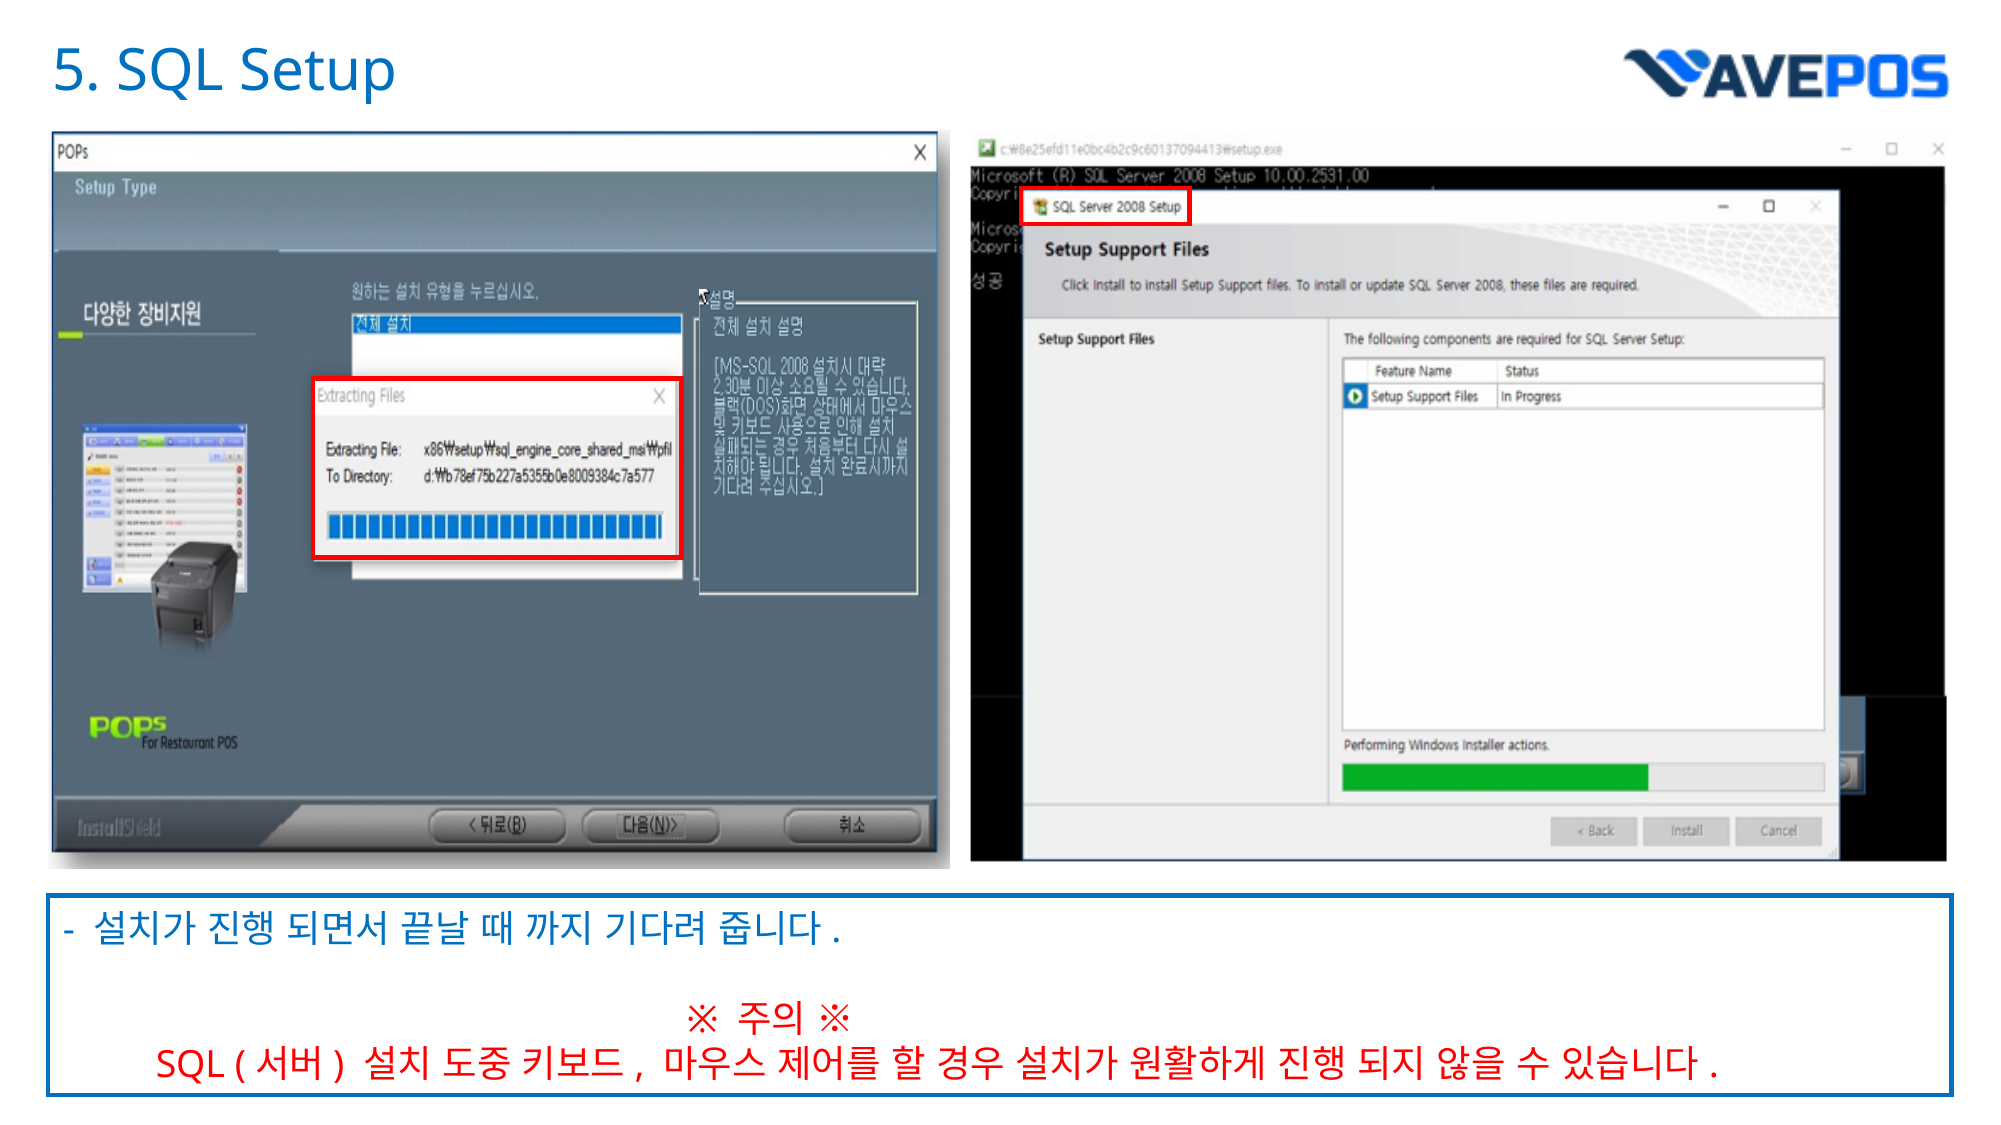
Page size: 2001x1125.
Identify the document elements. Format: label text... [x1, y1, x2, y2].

text_box 5. SQL Setup [37, 24, 1608, 110]
picture [1619, 32, 1954, 116]
text_box - 설치가 진행 되면서 끝날 때 까지 기다려 줍니다. ※ 주의 ※ SQL (서버) 설치 도중 키보드, 마우스 제어를 할 경우 설치가 원활하게 진행 되지 않을 수 있습니다. [47, 895, 1952, 1096]
picture [966, 130, 1952, 869]
picture [47, 130, 950, 869]
